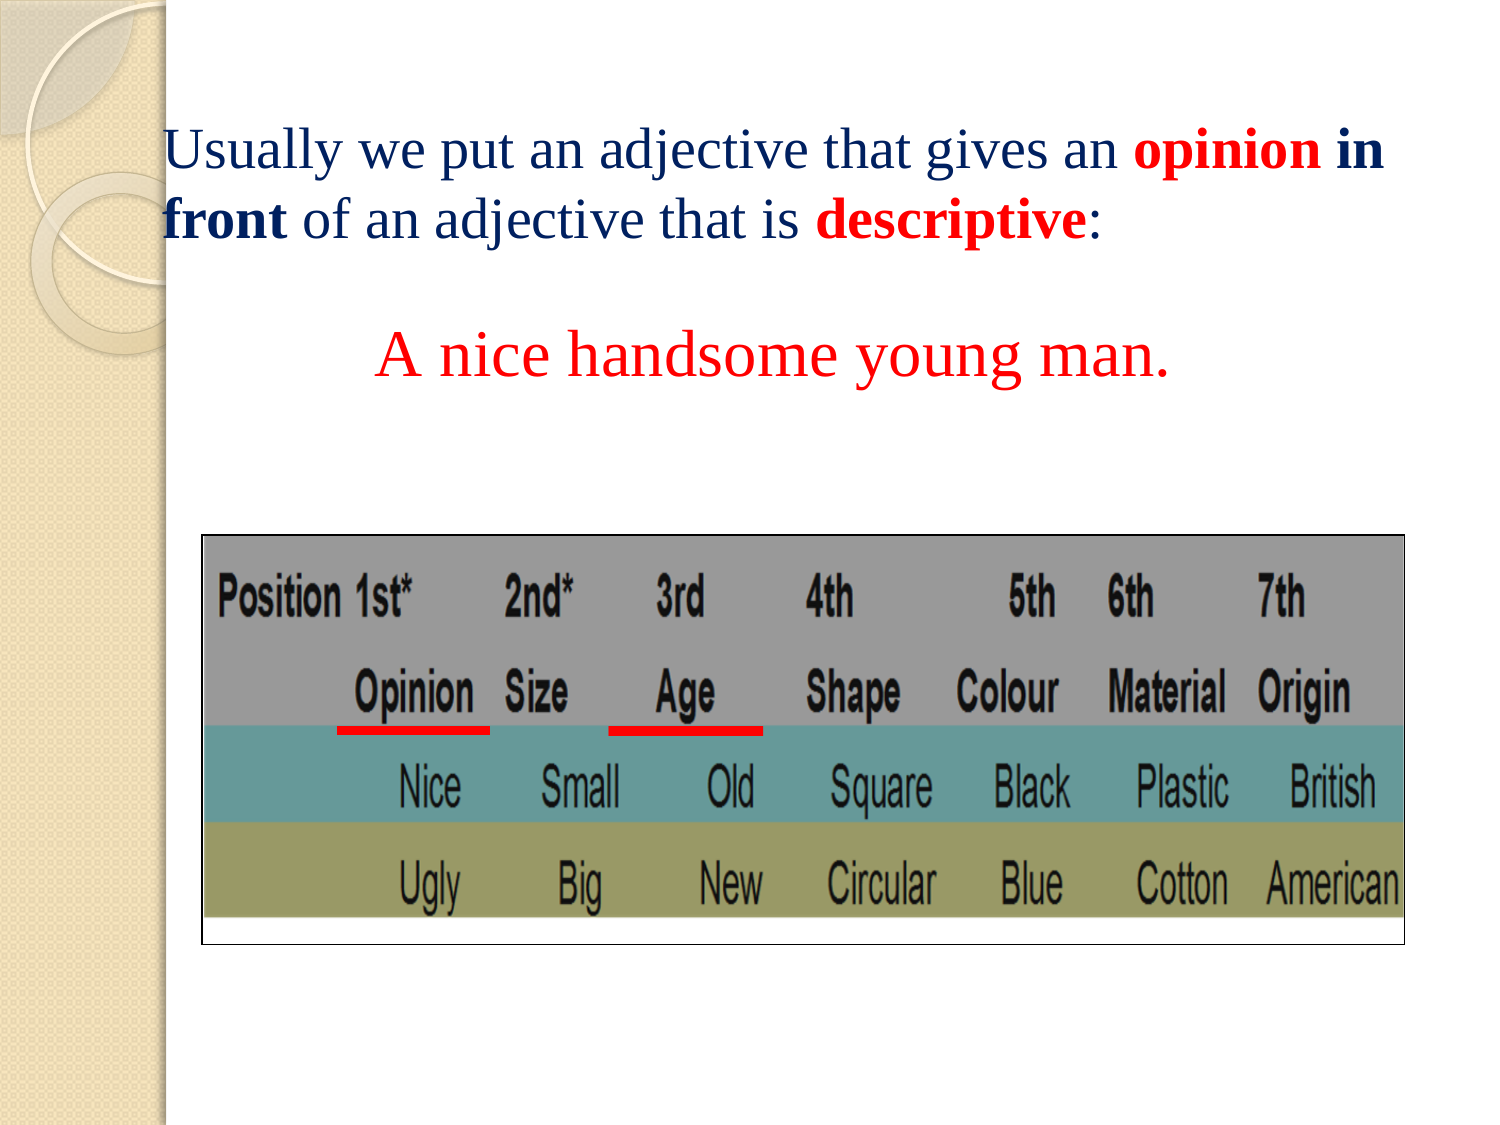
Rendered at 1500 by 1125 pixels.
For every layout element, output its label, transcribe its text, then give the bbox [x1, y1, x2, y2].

picture [607, 725, 764, 736]
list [202, 535, 1404, 945]
text_box A nice handsome young man. [360, 302, 1247, 398]
text_box Usually we put an adjective that gives an opinion in front of an adjective that is descriptive: [147, 103, 1500, 258]
